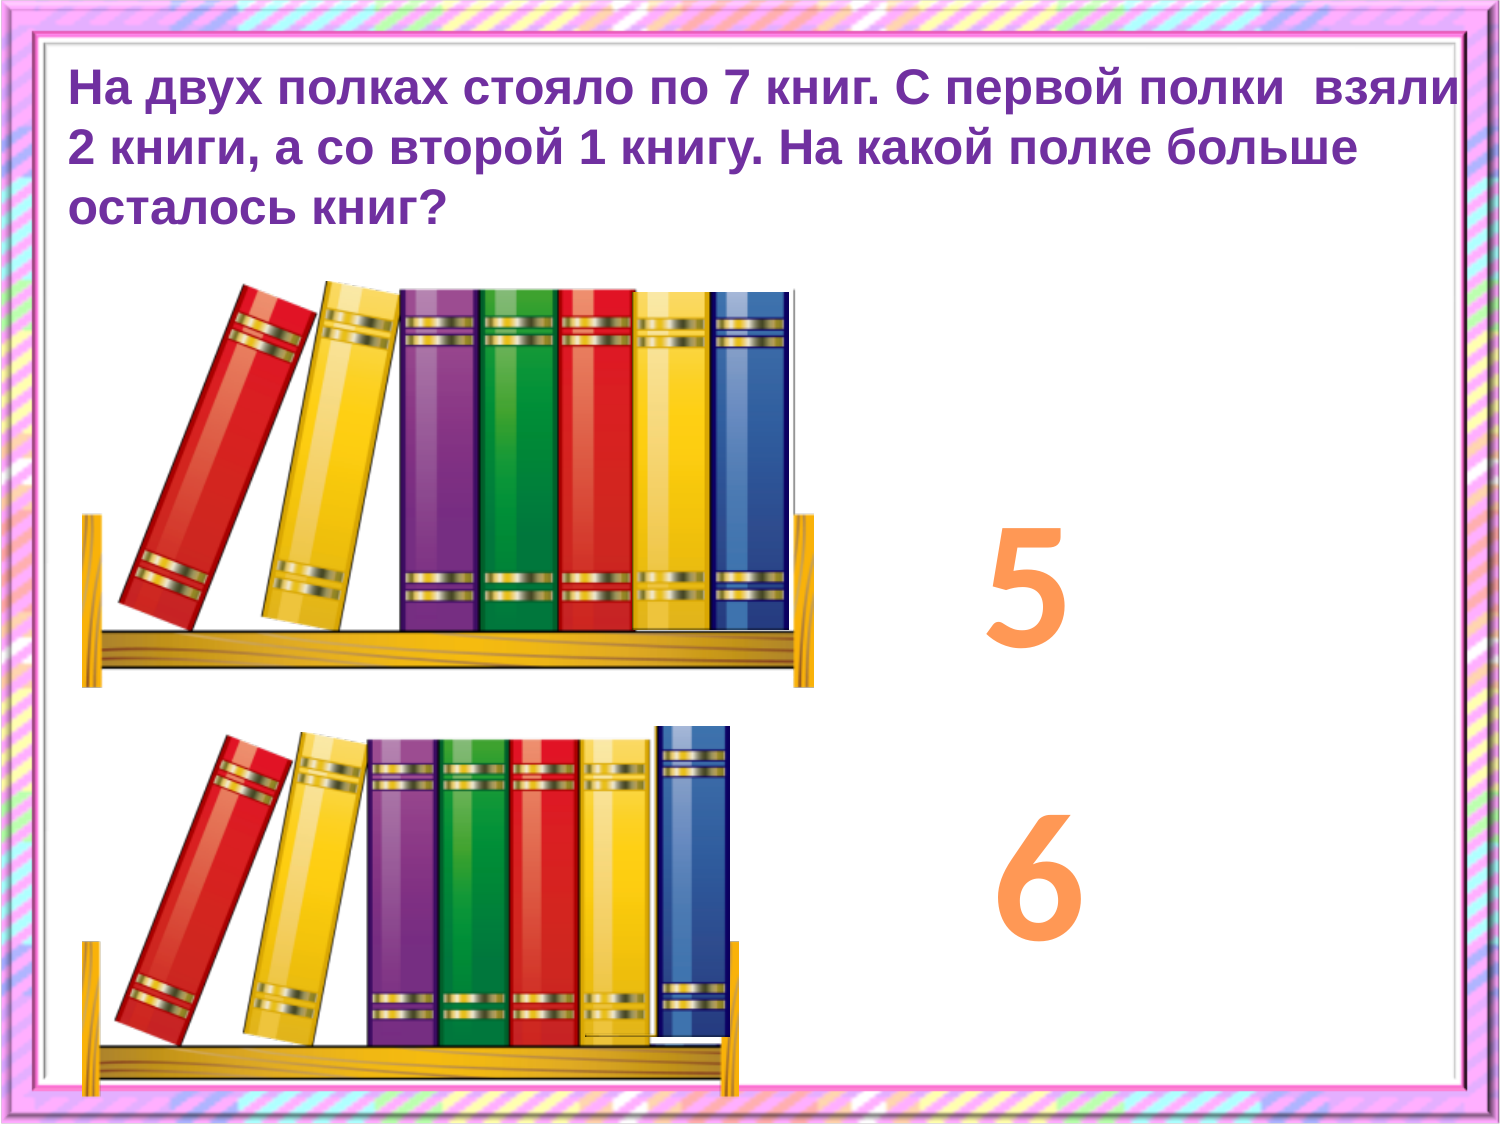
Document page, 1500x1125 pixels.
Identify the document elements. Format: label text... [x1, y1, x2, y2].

text_box 6 [977, 749, 1101, 985]
text_box 5 [966, 456, 1089, 692]
text_box На двух полках стояло по 7 книг. С первой полки взяли 2 книги, а со второй 1 книгу. На какой полке больше осталось книг? [53, 46, 1491, 242]
picture [0, 0, 1500, 1125]
